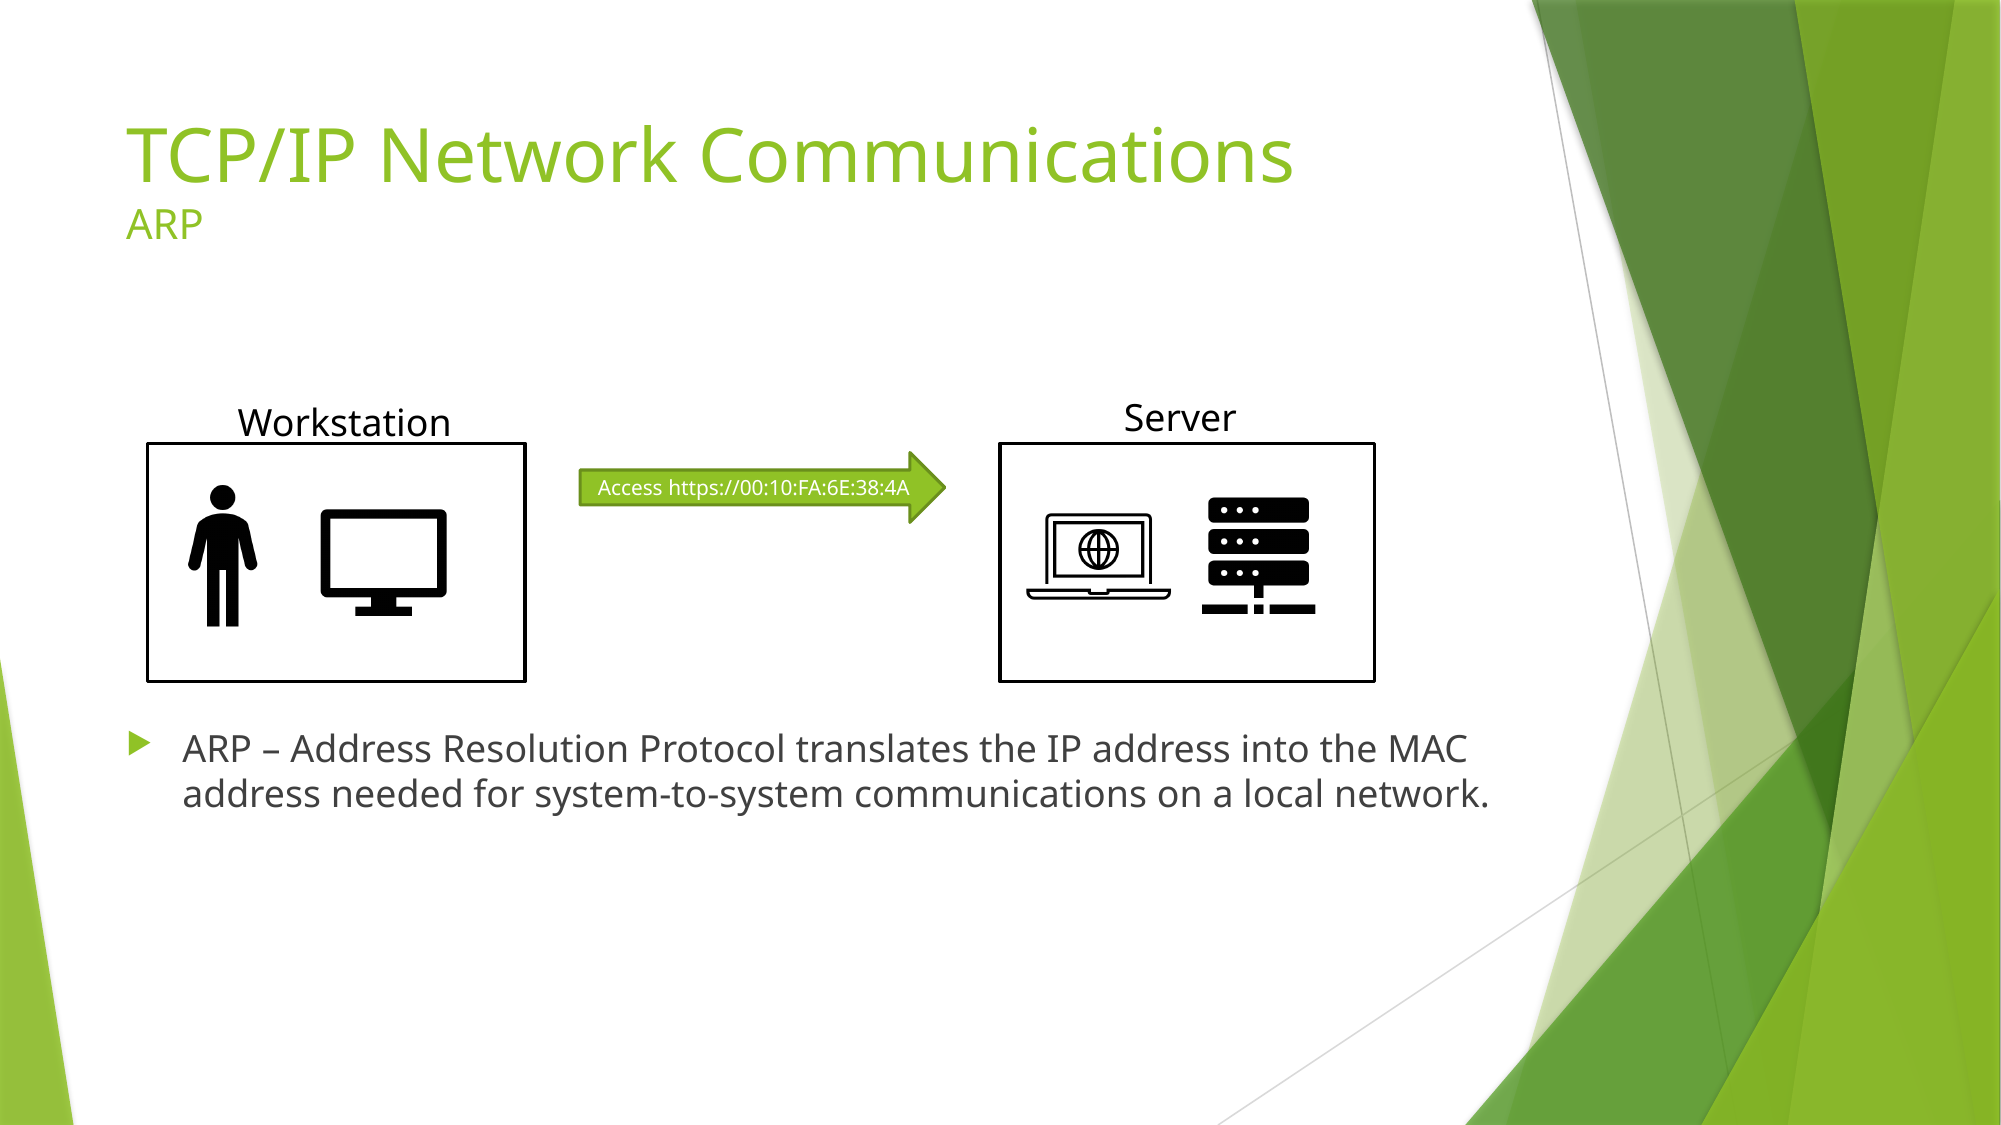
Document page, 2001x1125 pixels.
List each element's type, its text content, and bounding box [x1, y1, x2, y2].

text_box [999, 386, 1376, 683]
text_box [147, 391, 526, 683]
list ARP – Address Resolution Protocol translates the IP address into the MAC address needed for system-to-system communications on a local network. [111, 717, 1522, 991]
title TCP/IP Network Communications ARP [111, 99, 1522, 317]
text_box Access https://00:10:FA:6E:38:4A [578, 451, 946, 524]
